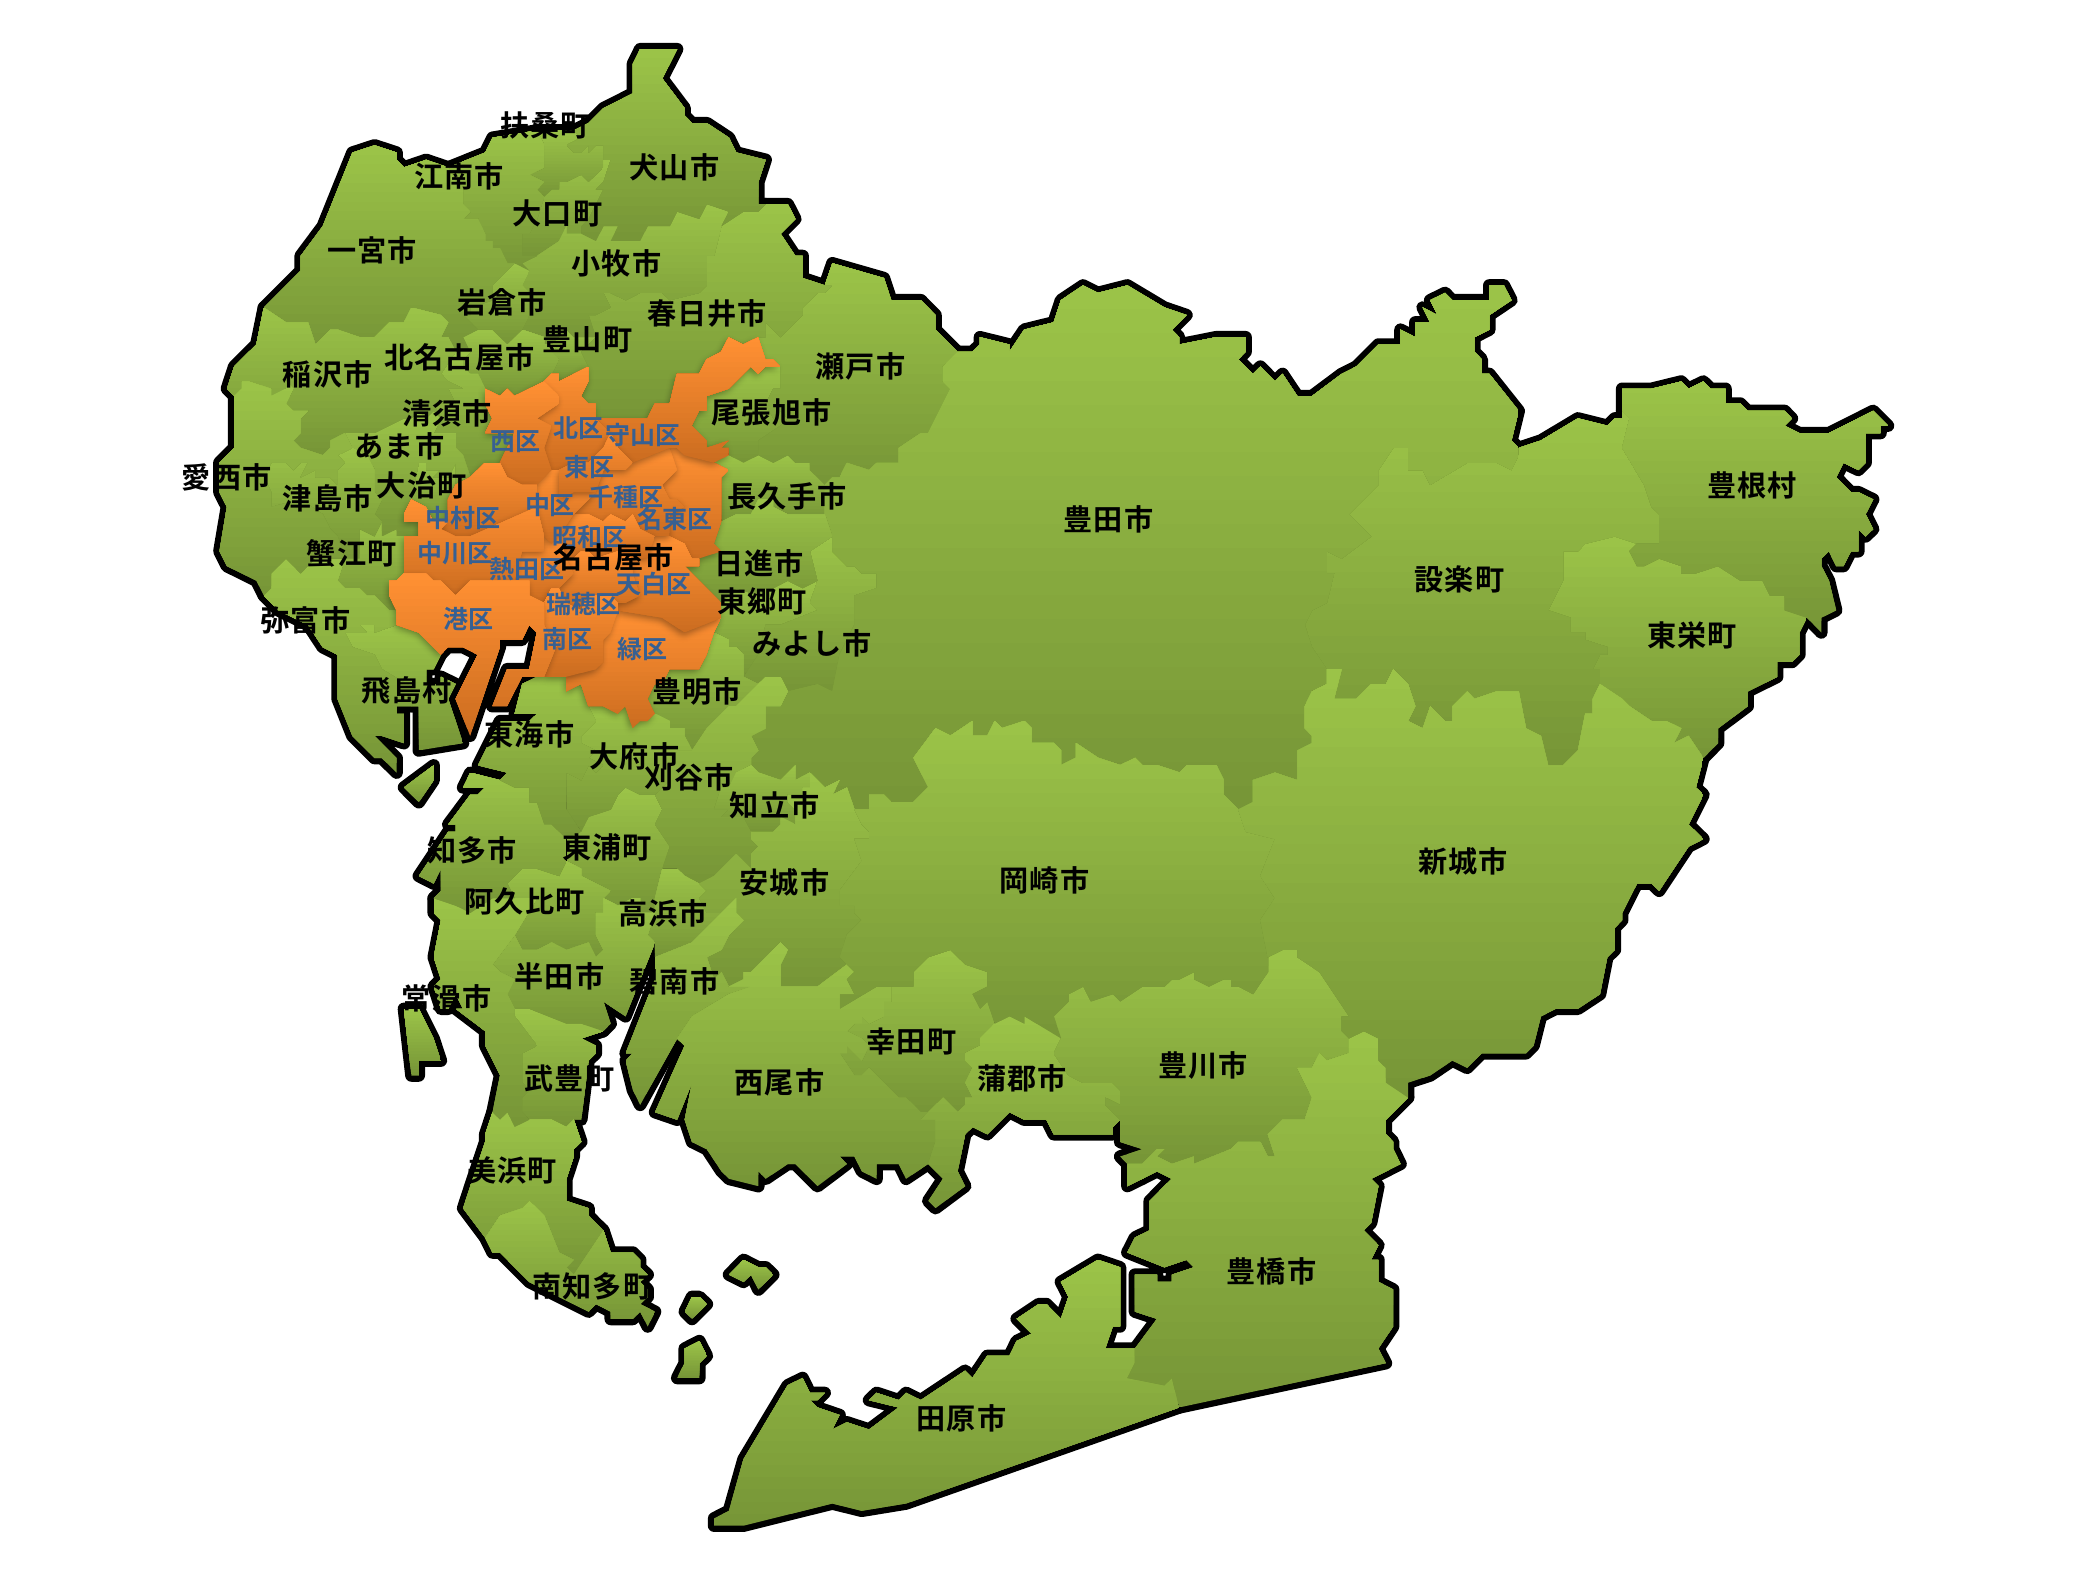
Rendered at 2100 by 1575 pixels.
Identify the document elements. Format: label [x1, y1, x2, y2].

text_box [165, 99, 1814, 1444]
text_box [219, 48, 1889, 1526]
